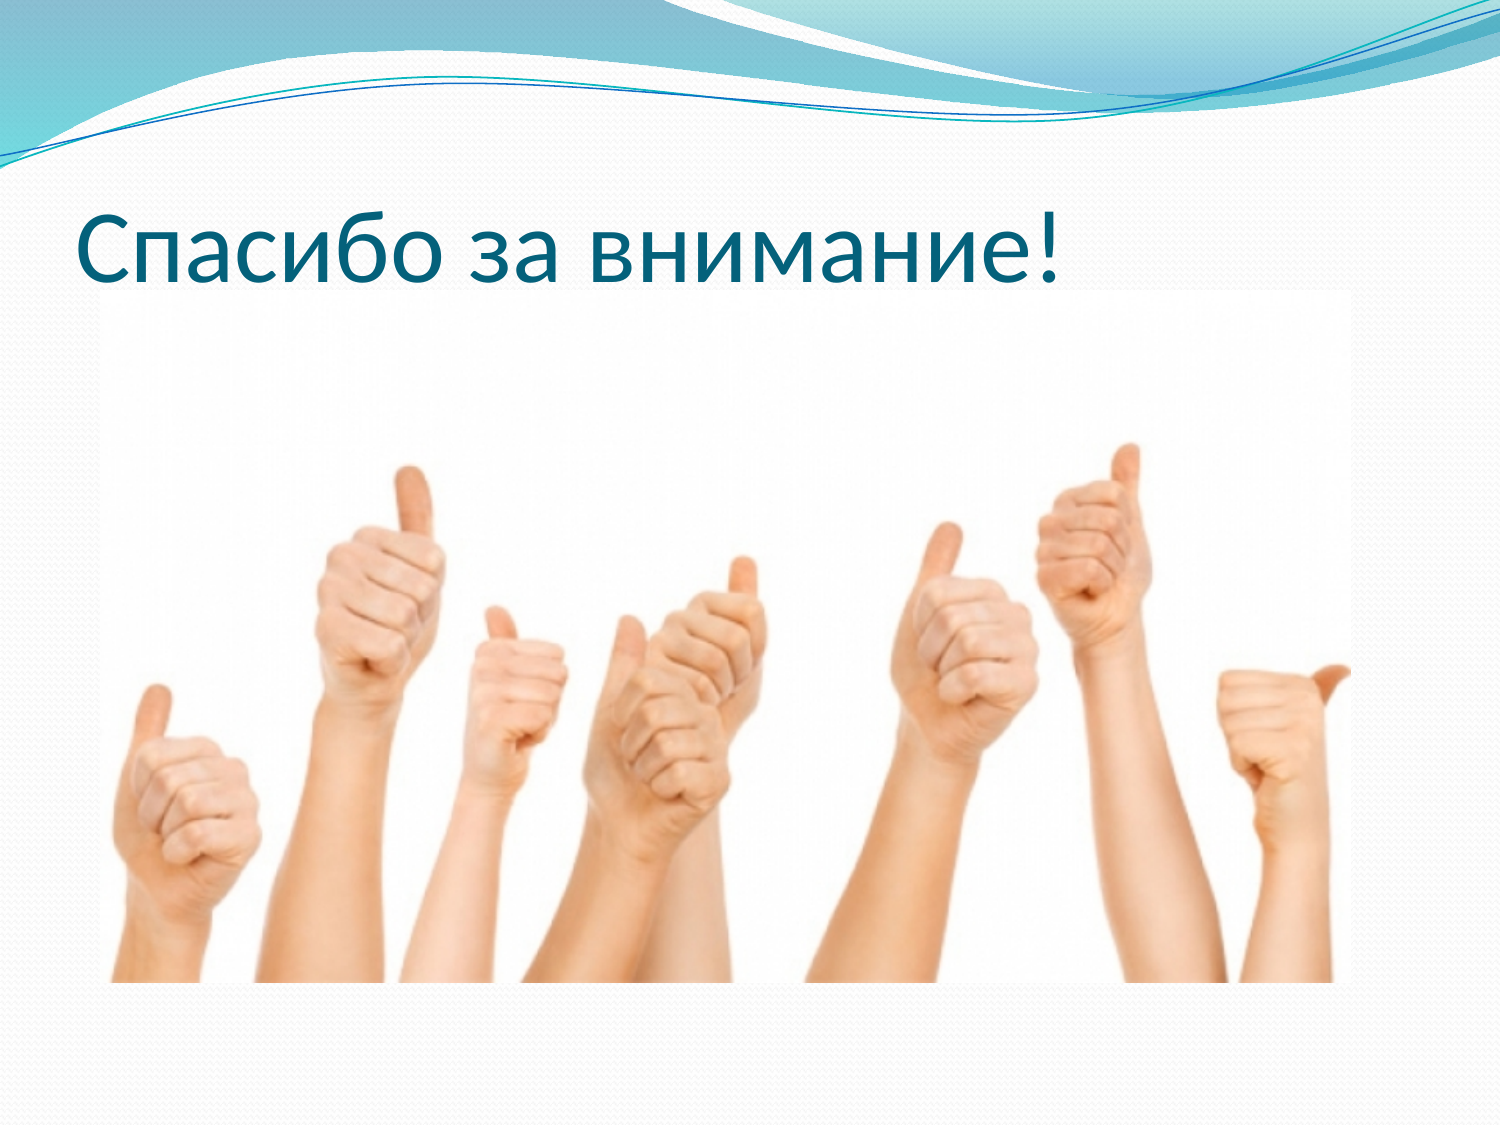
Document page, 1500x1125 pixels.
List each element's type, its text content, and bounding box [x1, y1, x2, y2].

picture [100, 290, 1351, 984]
title Спасибо за внимание! [75, 115, 1425, 303]
